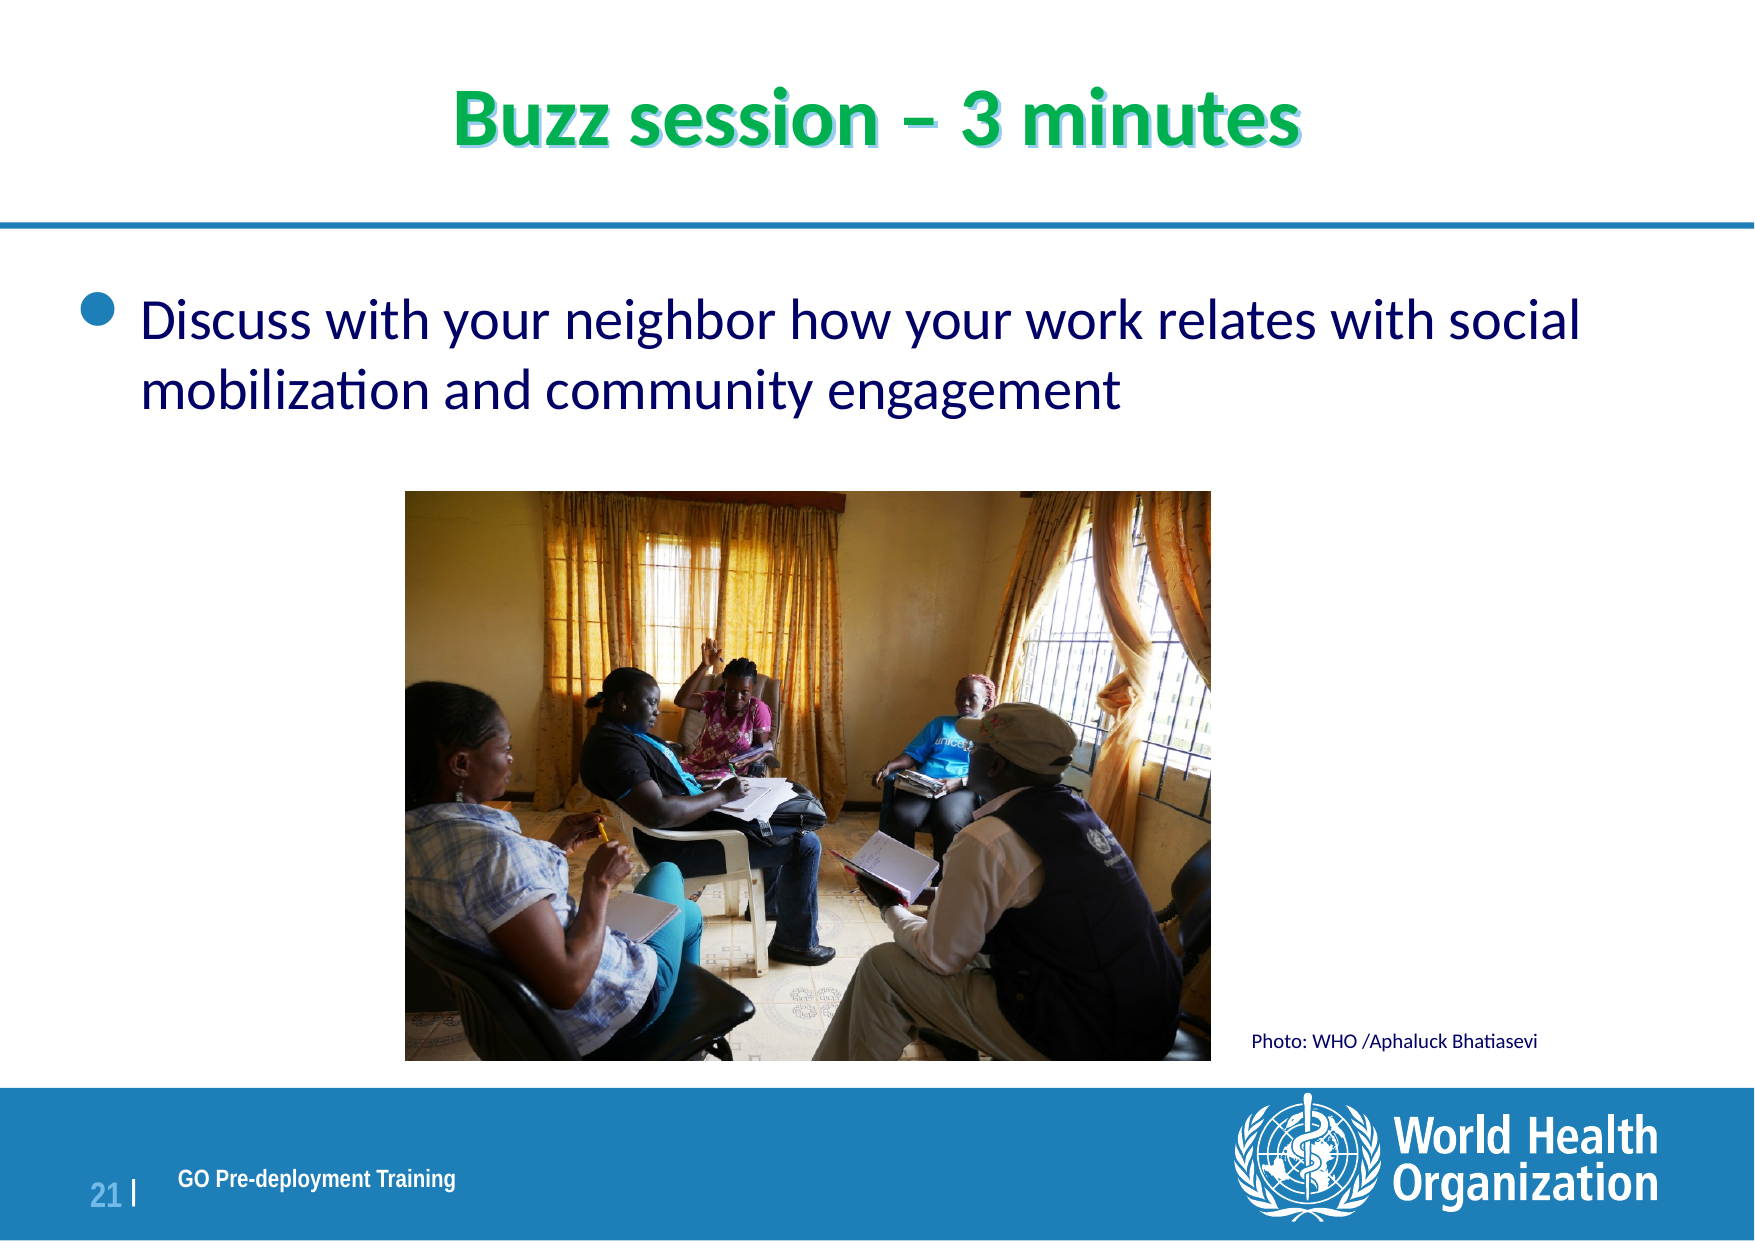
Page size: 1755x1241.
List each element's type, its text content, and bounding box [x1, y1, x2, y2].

text_box Photo: WHO /Aphaluck Bhatiasevi [1216, 1018, 1556, 1061]
list Discuss with your neighbor how your work relates with social mobilization and community engagement [75, 281, 1655, 569]
title Buzz session – 3 minutes [0, 0, 1755, 224]
picture [405, 490, 1211, 1061]
